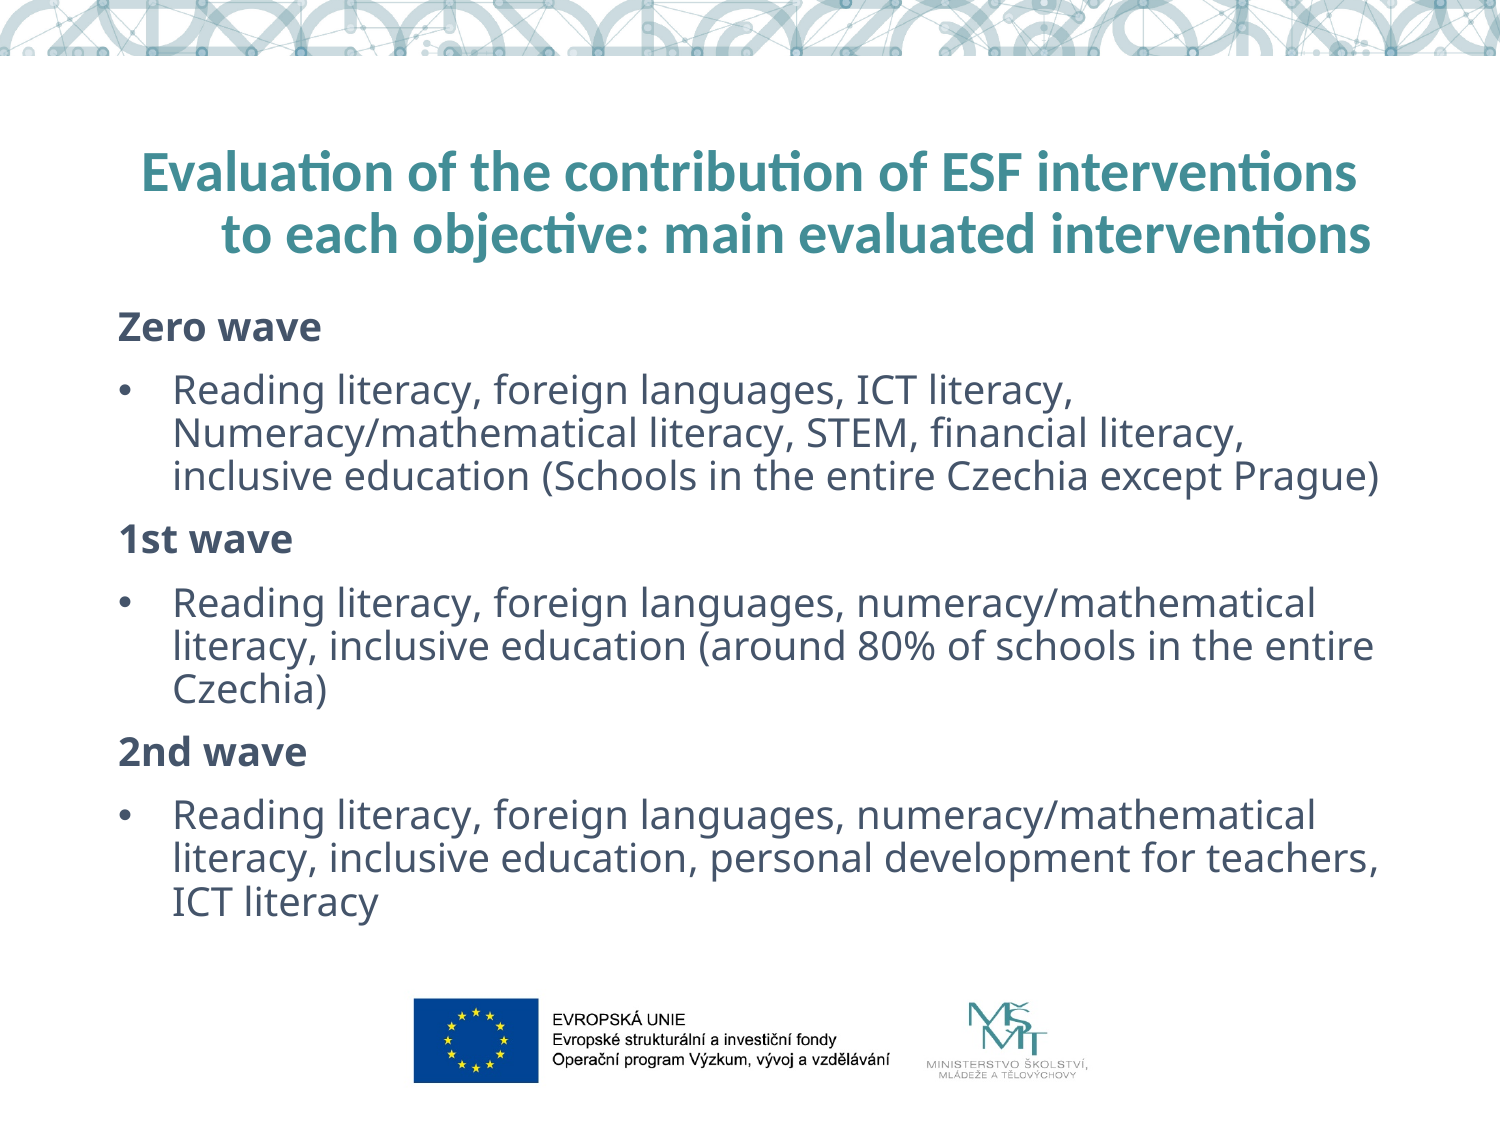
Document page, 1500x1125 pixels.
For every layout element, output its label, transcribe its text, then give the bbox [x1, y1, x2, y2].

list Zero wave Reading literacy, foreign languages, ICT literacy, Numeracy/mathematical literacy, STEM, financial literacy, inclusive education (Schools in the entire Czechia except Prague) 1st wave Reading literacy, foreign languages, numeracy/mathematical literacy, inclusive education (around 80% of schools in the entire Czechia) 2nd wave Reading literacy, foreign languages, numeracy/mathematical literacy, inclusive education, personal development for teachers, ICT literacy [103, 299, 1397, 957]
title Evaluation of the contribution of ESF interventions to each objective: main evaluated interventions [103, 129, 1397, 278]
picture [0, 0, 1500, 56]
picture [371, 957, 1129, 1125]
